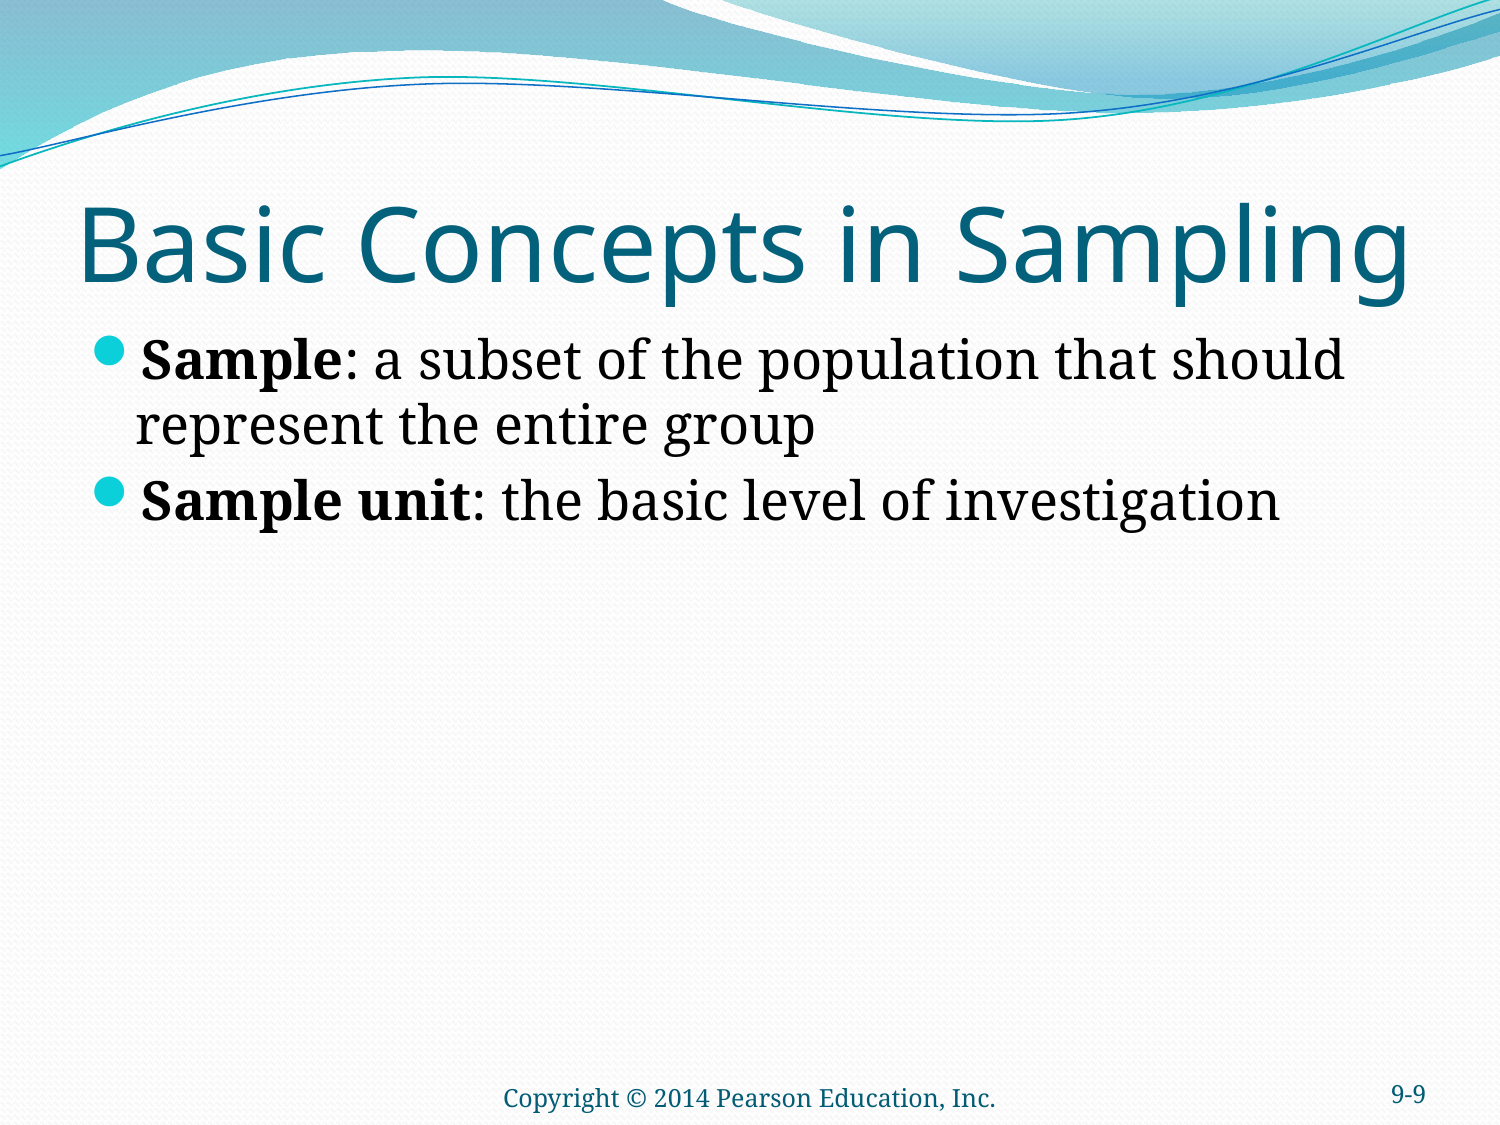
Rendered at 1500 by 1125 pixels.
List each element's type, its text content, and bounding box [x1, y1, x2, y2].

title Basic Concepts in Sampling [74, 115, 1426, 304]
list Sample: a subset of the population that should represent the entire group Sample unit: the basic level of investigation [74, 317, 1426, 1038]
